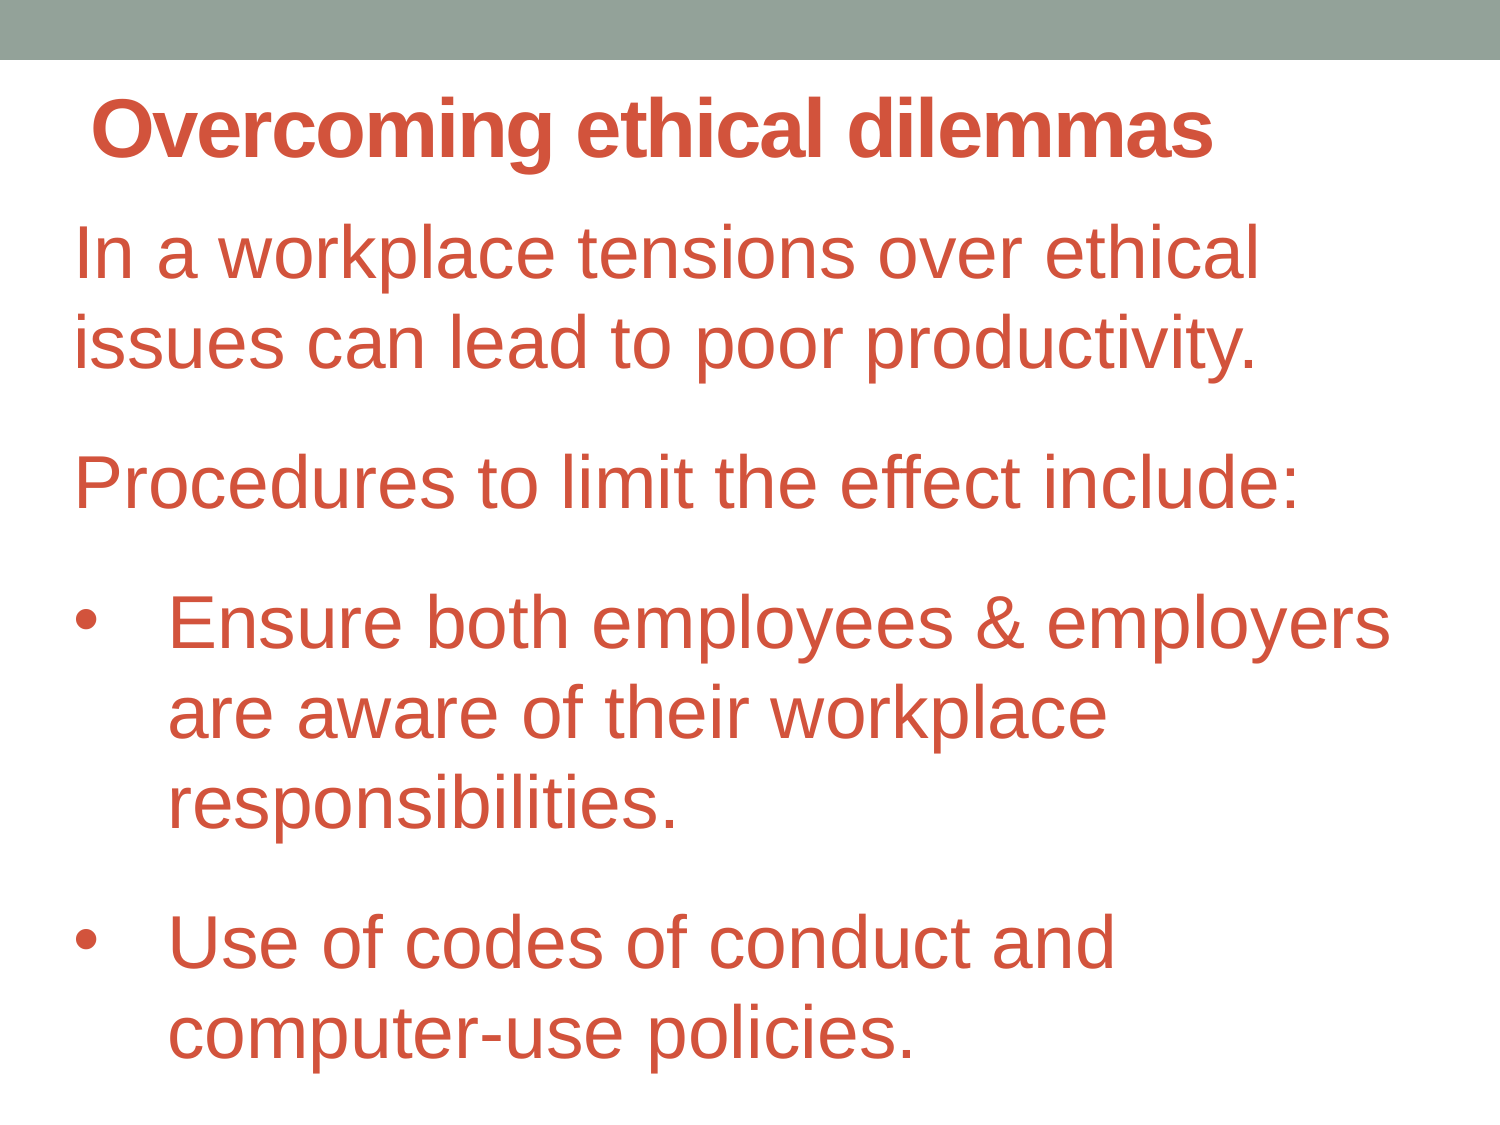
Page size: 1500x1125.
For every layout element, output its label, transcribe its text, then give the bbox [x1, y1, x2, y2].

text_box In a workplace tensions over ethical issues can lead to poor productivity. Procedures to limit the effect include: Ensure both employees & employers are aware of their workplace responsibilities. Use of codes of conduct and computer-use policies. [58, 196, 1453, 1082]
title Overcoming ethical dilemmas [75, 42, 1425, 196]
